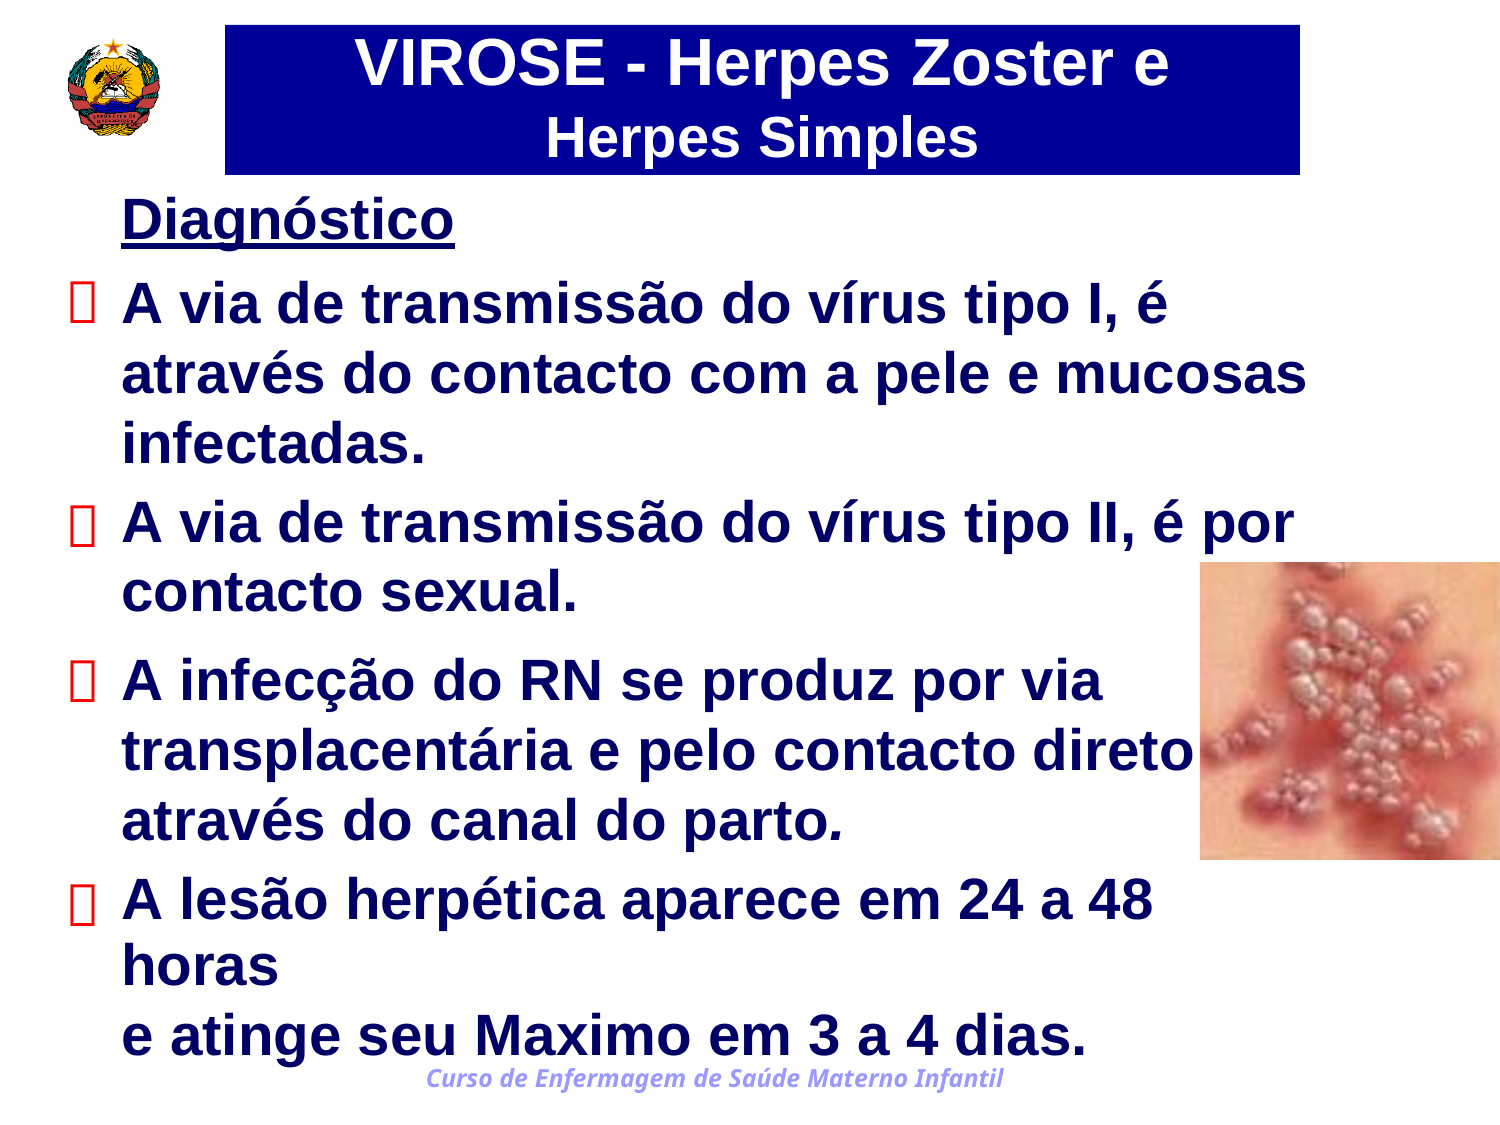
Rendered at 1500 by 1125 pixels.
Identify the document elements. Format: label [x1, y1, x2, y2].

text_box [423, 1064, 1118, 1094]
text_box [225, 24, 1300, 175]
text_box [62, 652, 103, 715]
text_box [62, 498, 103, 561]
text_box [62, 876, 103, 939]
text_box [119, 189, 1500, 1009]
text_box [62, 37, 165, 139]
text_box [62, 274, 103, 337]
